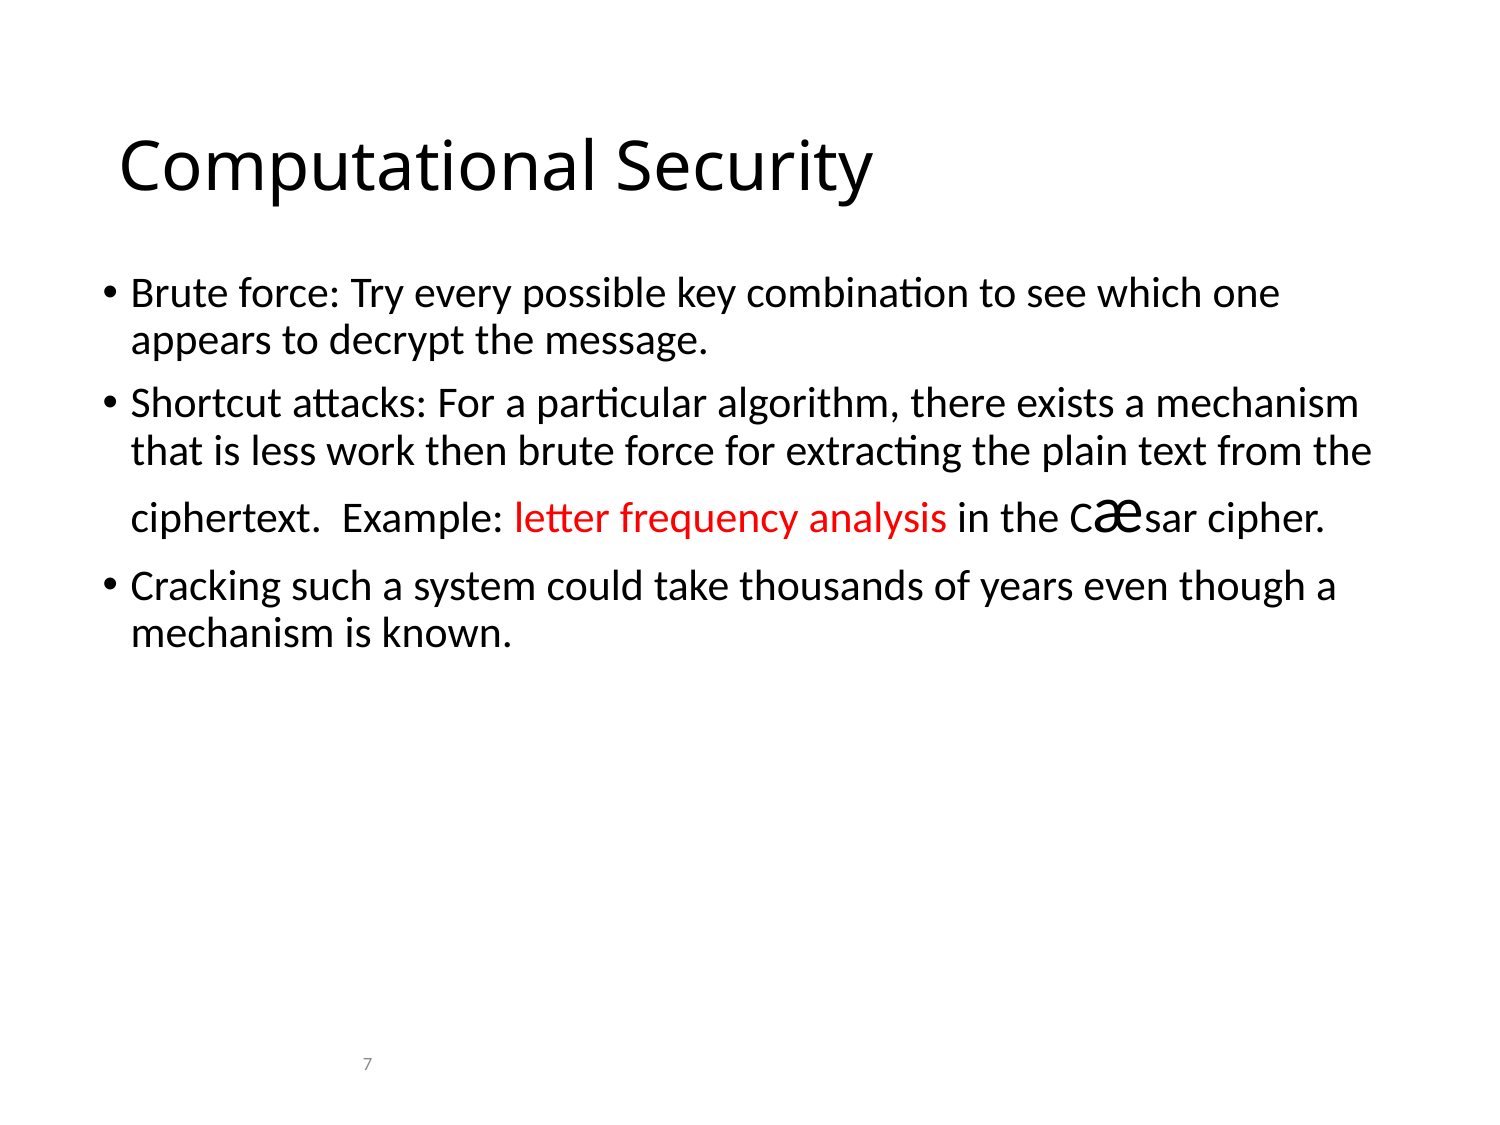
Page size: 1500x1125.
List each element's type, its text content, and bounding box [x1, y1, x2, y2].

list Brute force: Try every possible key combination to see which one appears to decrypt the message. Shortcut attacks: For a particular algorithm, there exists a mechanism that is less work then brute force for extracting the plain text from the ciphertext. Example: letter frequency analysis in the Cæsar cipher. Cracking such a system could take thousands of years even though a mechanism is known. [87, 262, 1438, 1058]
slide_number 7 [75, 1025, 388, 1101]
title Computational Security [103, 59, 1397, 262]
